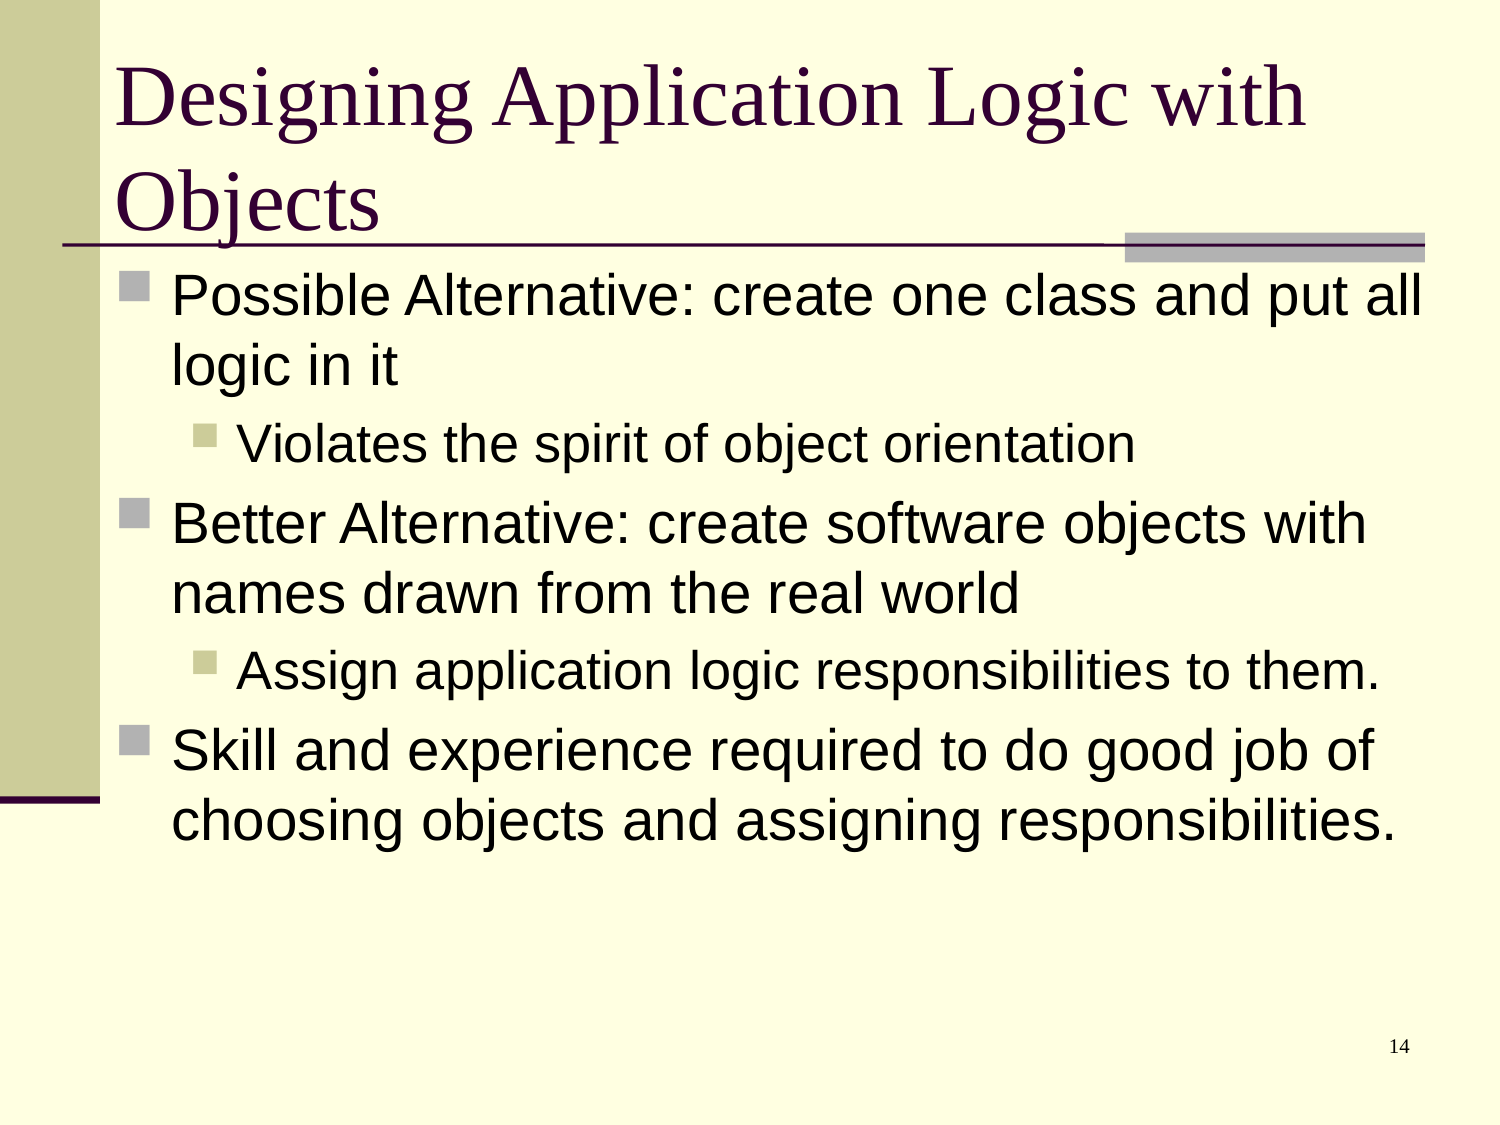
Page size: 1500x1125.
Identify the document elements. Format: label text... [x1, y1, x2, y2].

slide_number 14 [1112, 1024, 1426, 1101]
list Possible Alternative: create one class and put all logic in it Violates the spirit of object orientation Better Alternative: create software objects with names drawn from the real world Assign application logic responsibilities to them. Skill and experience required to do good job of choosing objects and assigning responsibilities. [99, 249, 1451, 963]
title Designing Application Logic with Objects [99, 24, 1449, 249]
